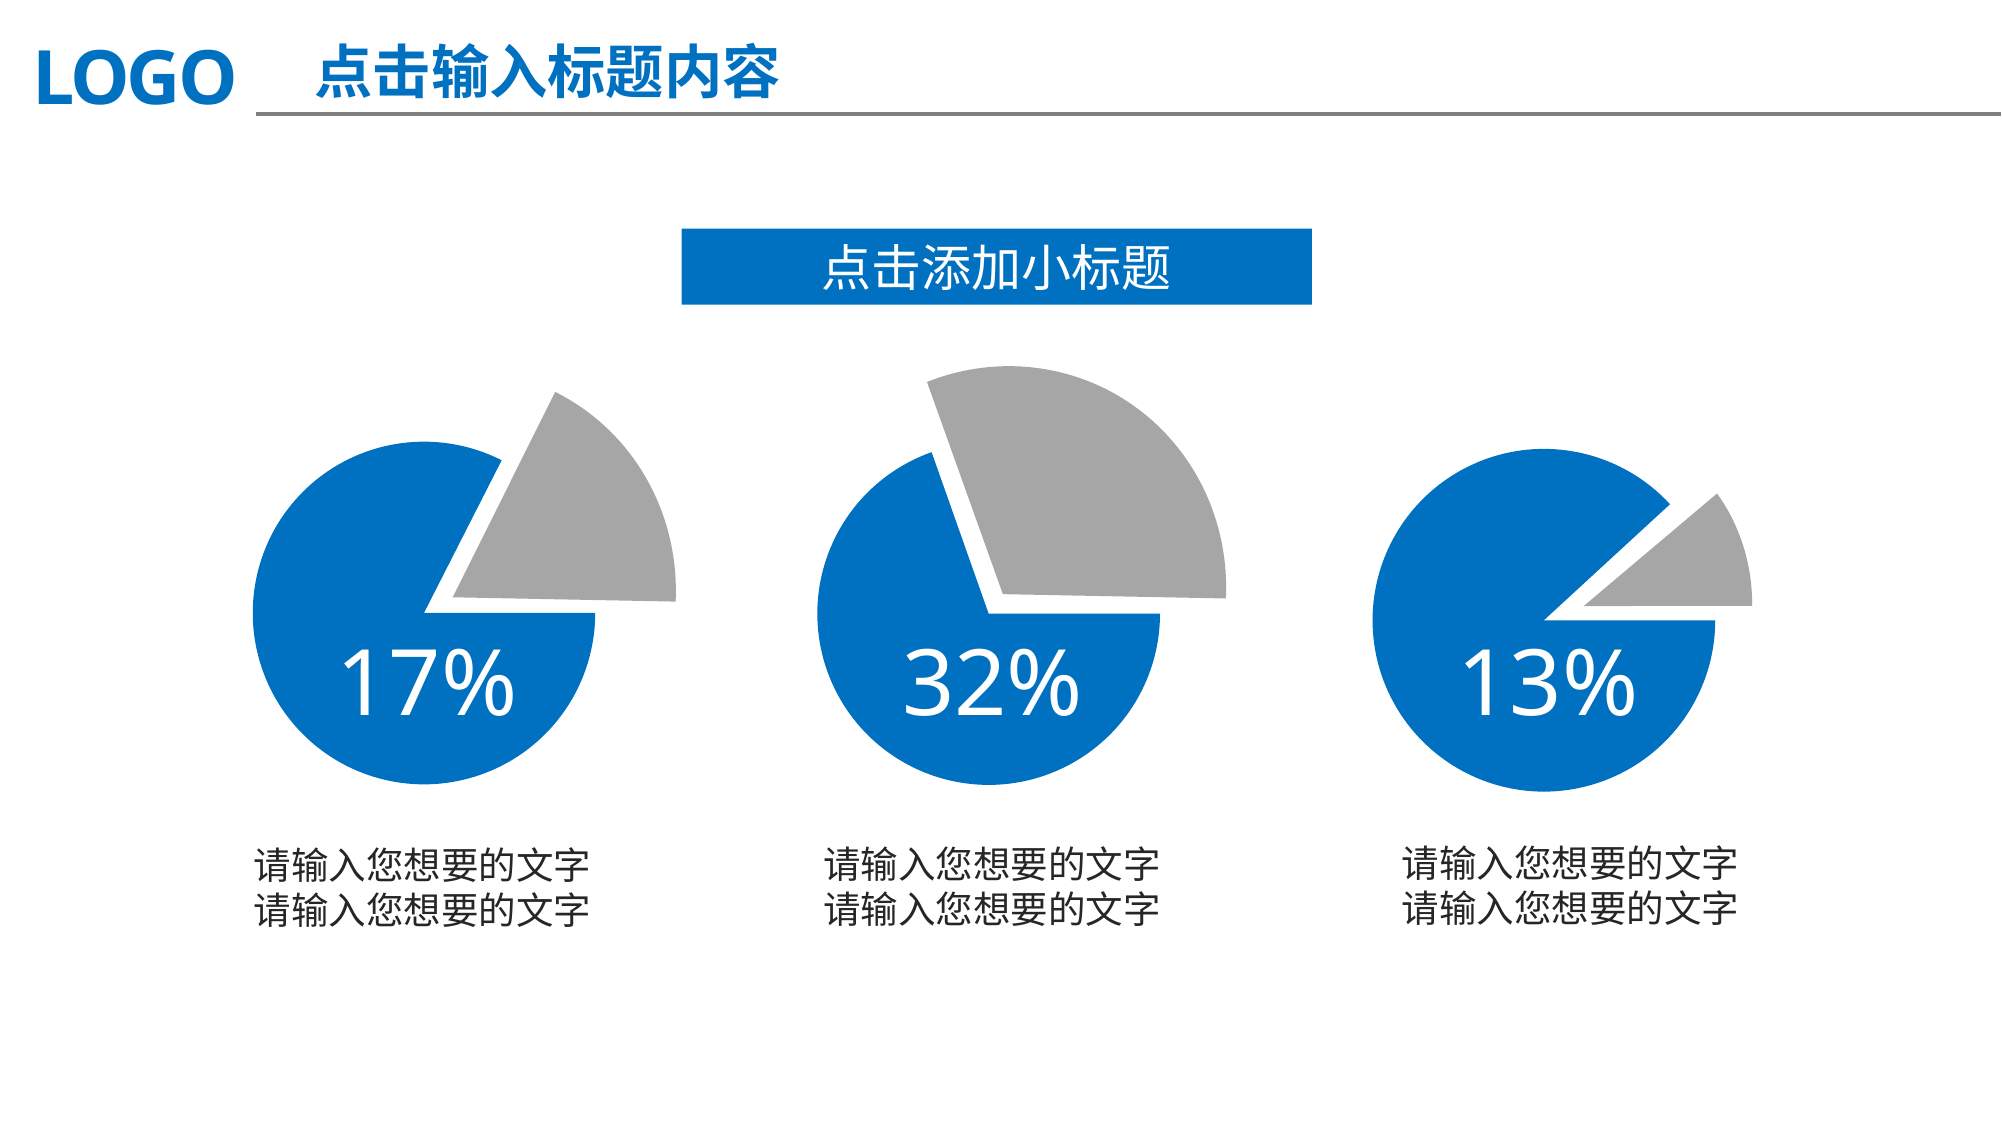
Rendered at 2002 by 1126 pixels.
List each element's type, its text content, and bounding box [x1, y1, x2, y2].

text_box [1370, 446, 1673, 794]
text_box 请输入您想要的文字 请输入您想要的文字 [808, 834, 1195, 939]
text_box [250, 439, 598, 787]
text_box [815, 450, 1163, 787]
text_box 请输入您想要的文字 请输入您想要的文字 [1387, 832, 1769, 938]
text_box 13% [1442, 616, 1697, 742]
text_box 32% [887, 616, 1164, 742]
text_box [1581, 491, 1755, 609]
text_box 点击输入标题内容 [277, 27, 818, 113]
text_box [450, 389, 678, 604]
text_box [925, 364, 1229, 601]
text_box 点击添加小标题 [680, 227, 1314, 307]
text_box 17% [321, 616, 571, 742]
text_box [1697, 618, 1718, 702]
text_box 请输入您想要的文字 请输入您想要的文字 [238, 834, 628, 940]
